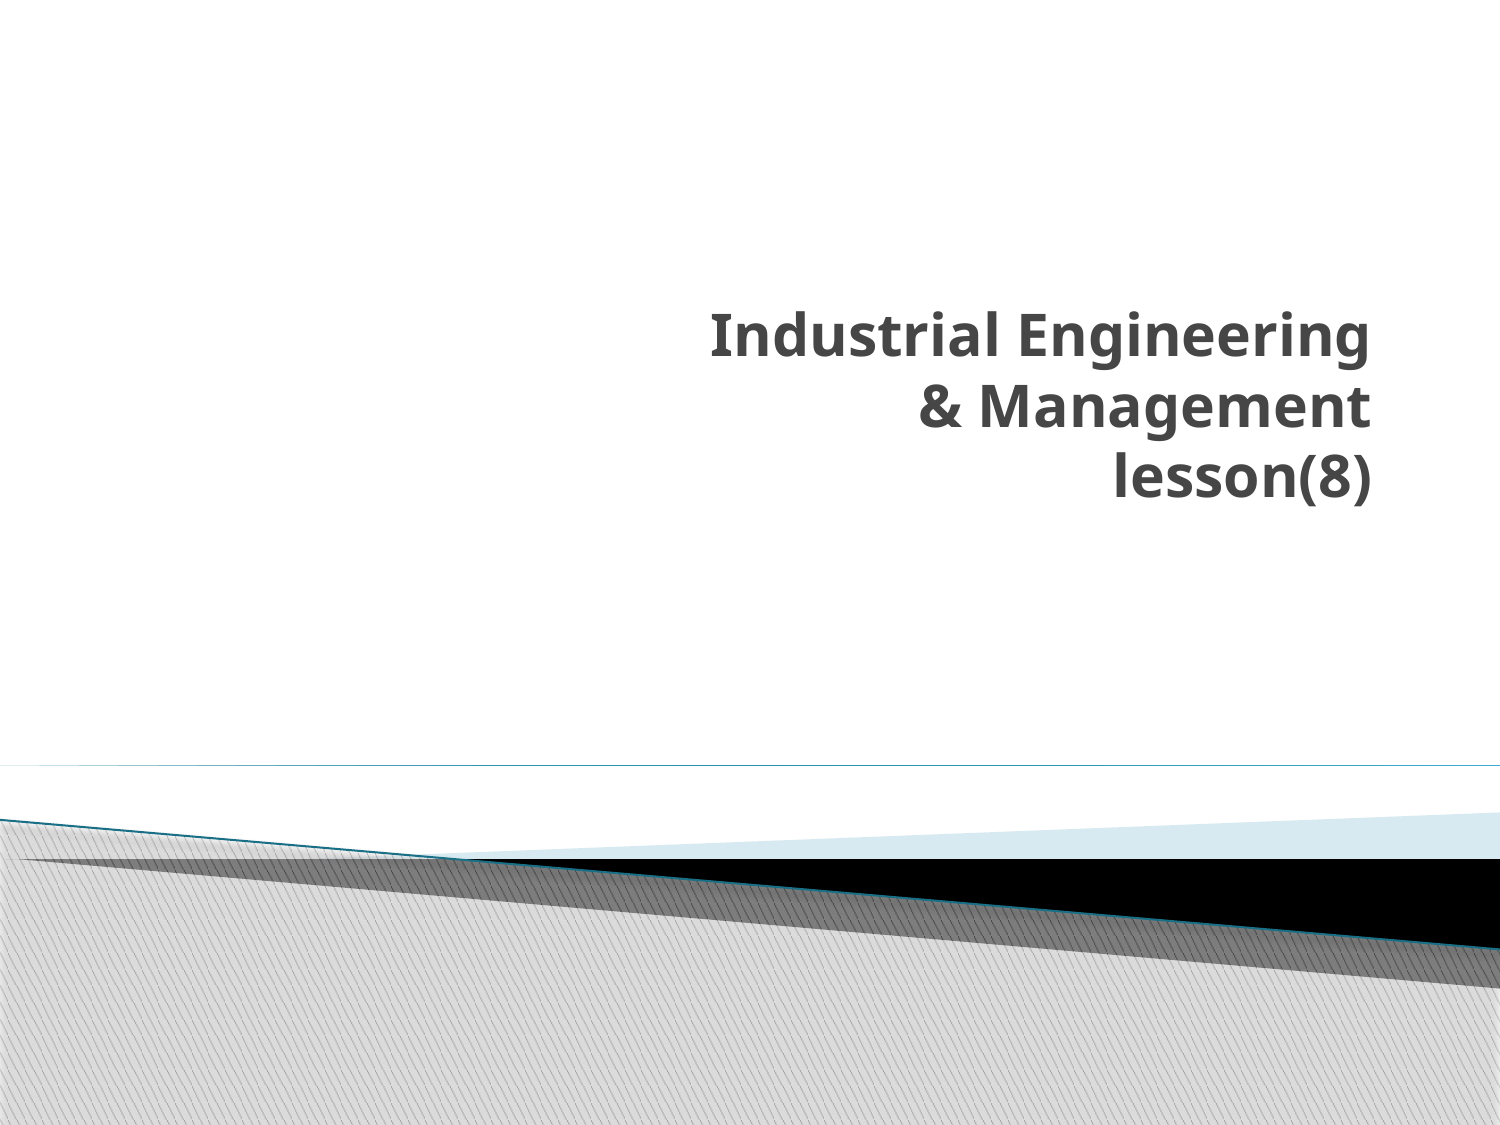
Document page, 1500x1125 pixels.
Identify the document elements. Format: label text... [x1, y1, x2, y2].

picture [5, 859, 1500, 989]
title Industrial Engineering & Management lesson(8) [112, 287, 1388, 588]
